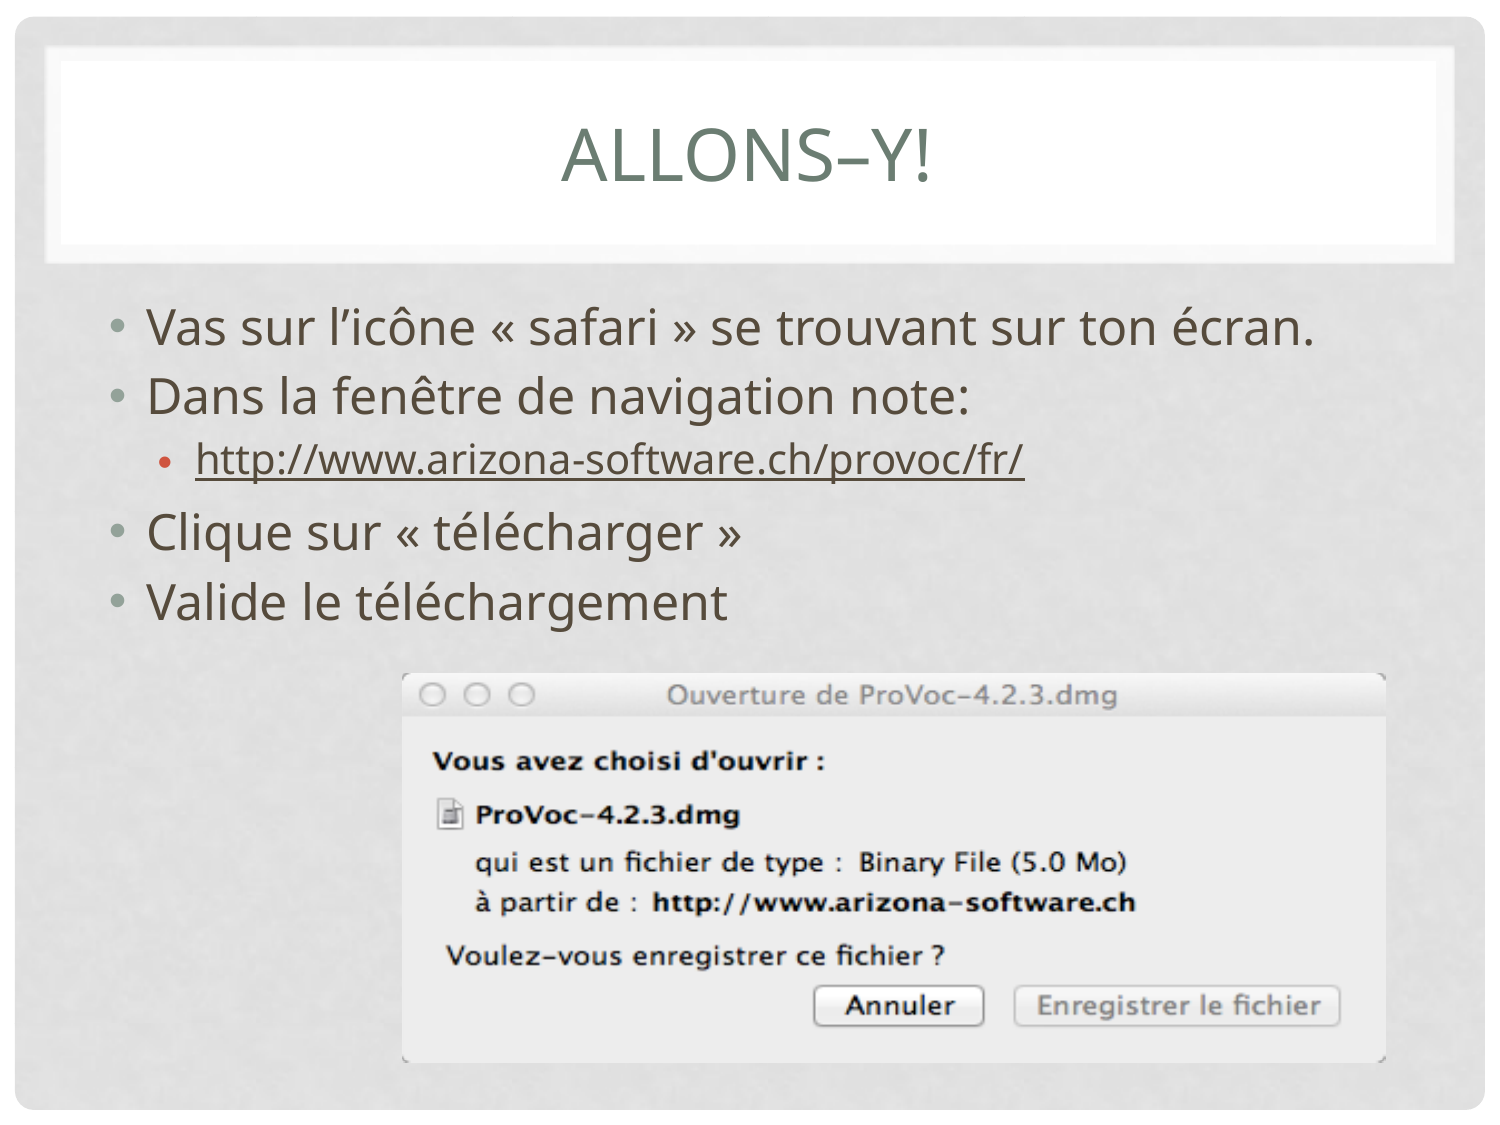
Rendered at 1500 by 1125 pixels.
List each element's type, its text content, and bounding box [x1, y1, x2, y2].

title Allons–y! [69, 66, 1425, 238]
list Vas sur l’icône « safari » se trouvant sur ton écran. Dans la fenêtre de navigation note: http://www.arizona-software.ch/provoc/fr/ Clique sur « télécharger » Valide le téléchargement [75, 287, 1425, 1005]
picture [401, 673, 1386, 1063]
